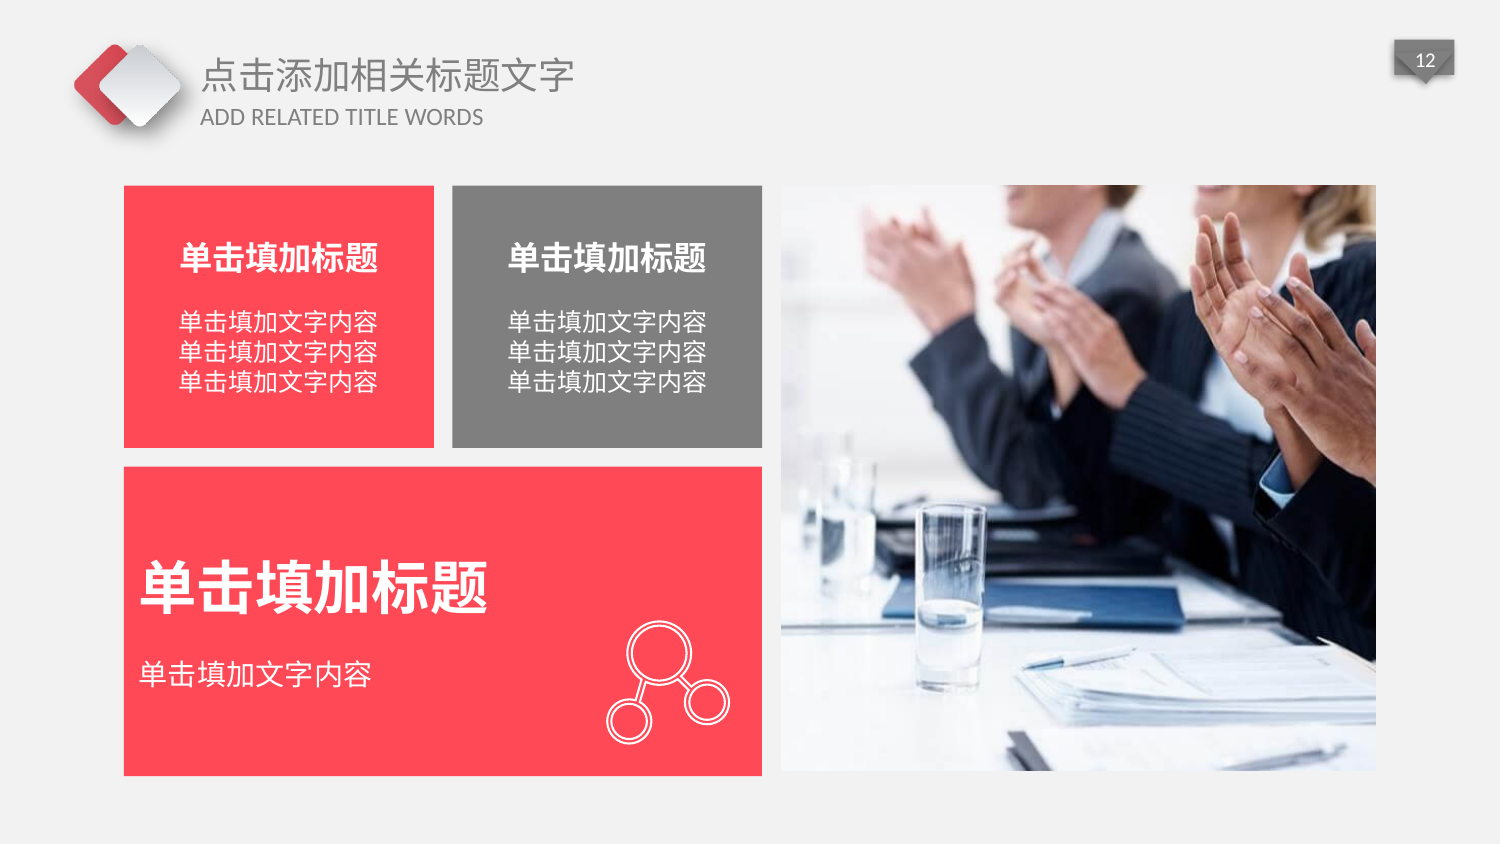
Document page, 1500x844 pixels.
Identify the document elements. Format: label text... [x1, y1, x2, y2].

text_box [123, 466, 763, 777]
picture [89, 35, 190, 136]
text_box 单击填加标题 单击填加文字内容 单击填加文字内容 单击填加文字内容 [124, 185, 434, 448]
picture [780, 185, 1377, 771]
text_box 单击填加标题 单击填加文字内容 单击填加文字内容 单击填加文字内容 [452, 185, 763, 448]
